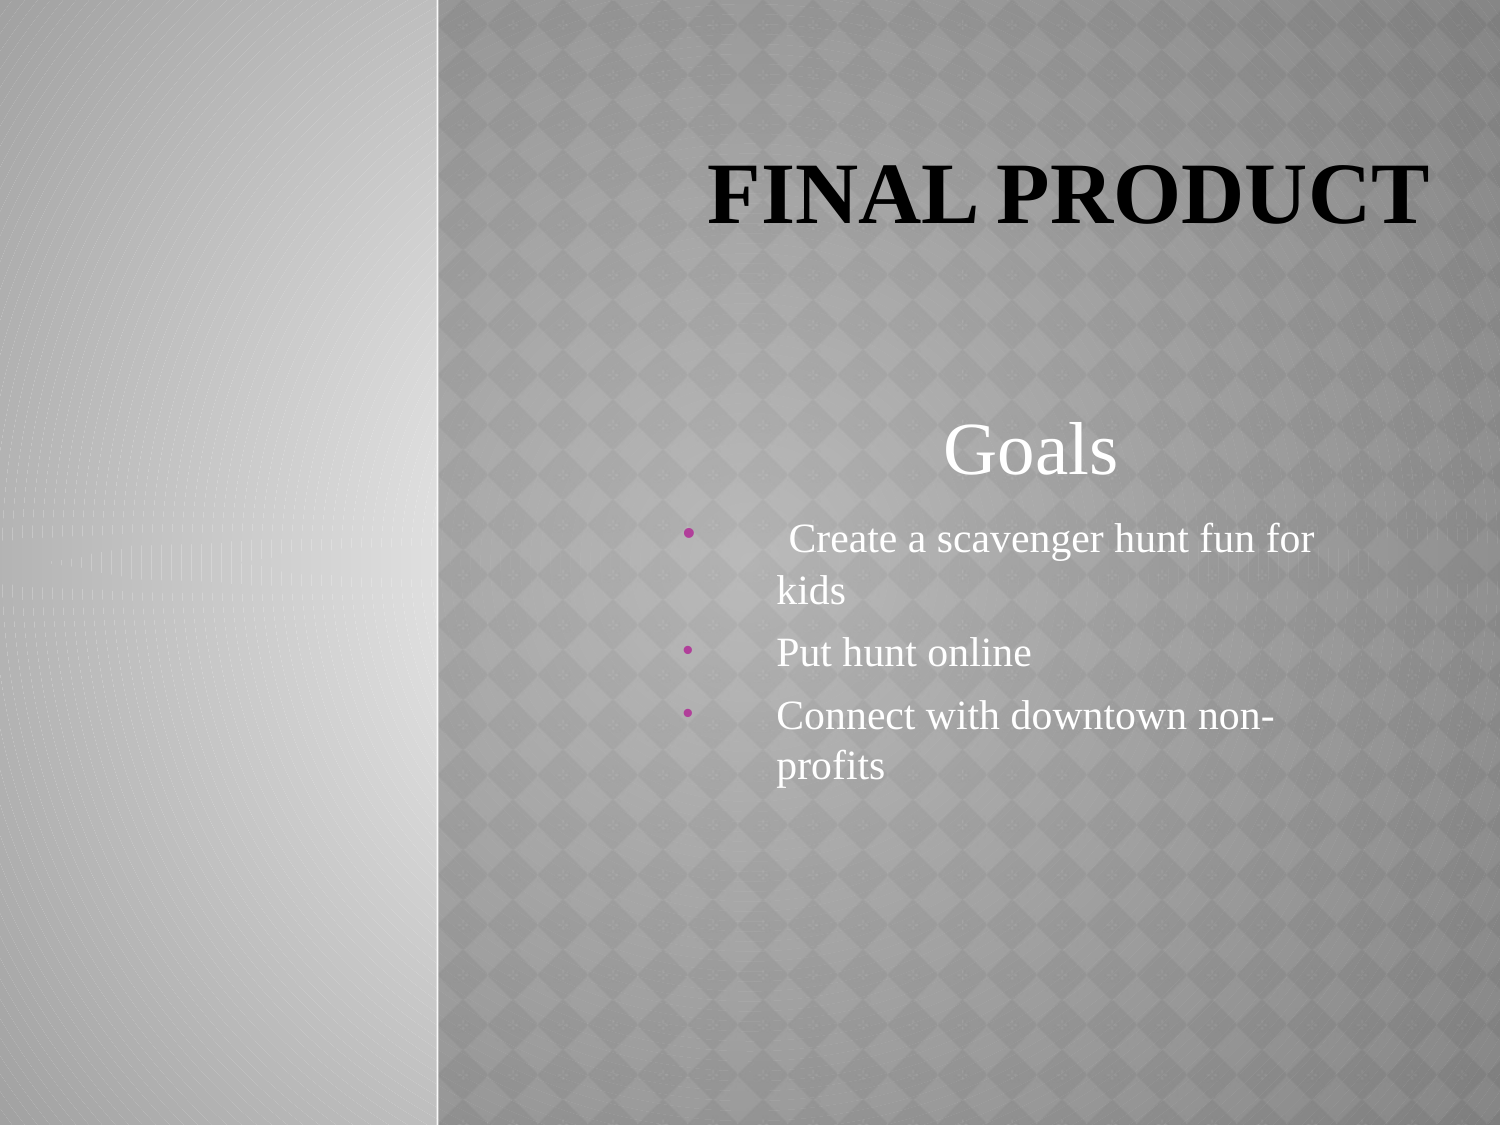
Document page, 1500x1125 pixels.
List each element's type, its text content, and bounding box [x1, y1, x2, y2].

title Final product [162, 0, 1438, 242]
subtitle Goals Create a scavenger hunt fun for kids Put hunt online Connect with downtown non-profits [675, 399, 1388, 800]
